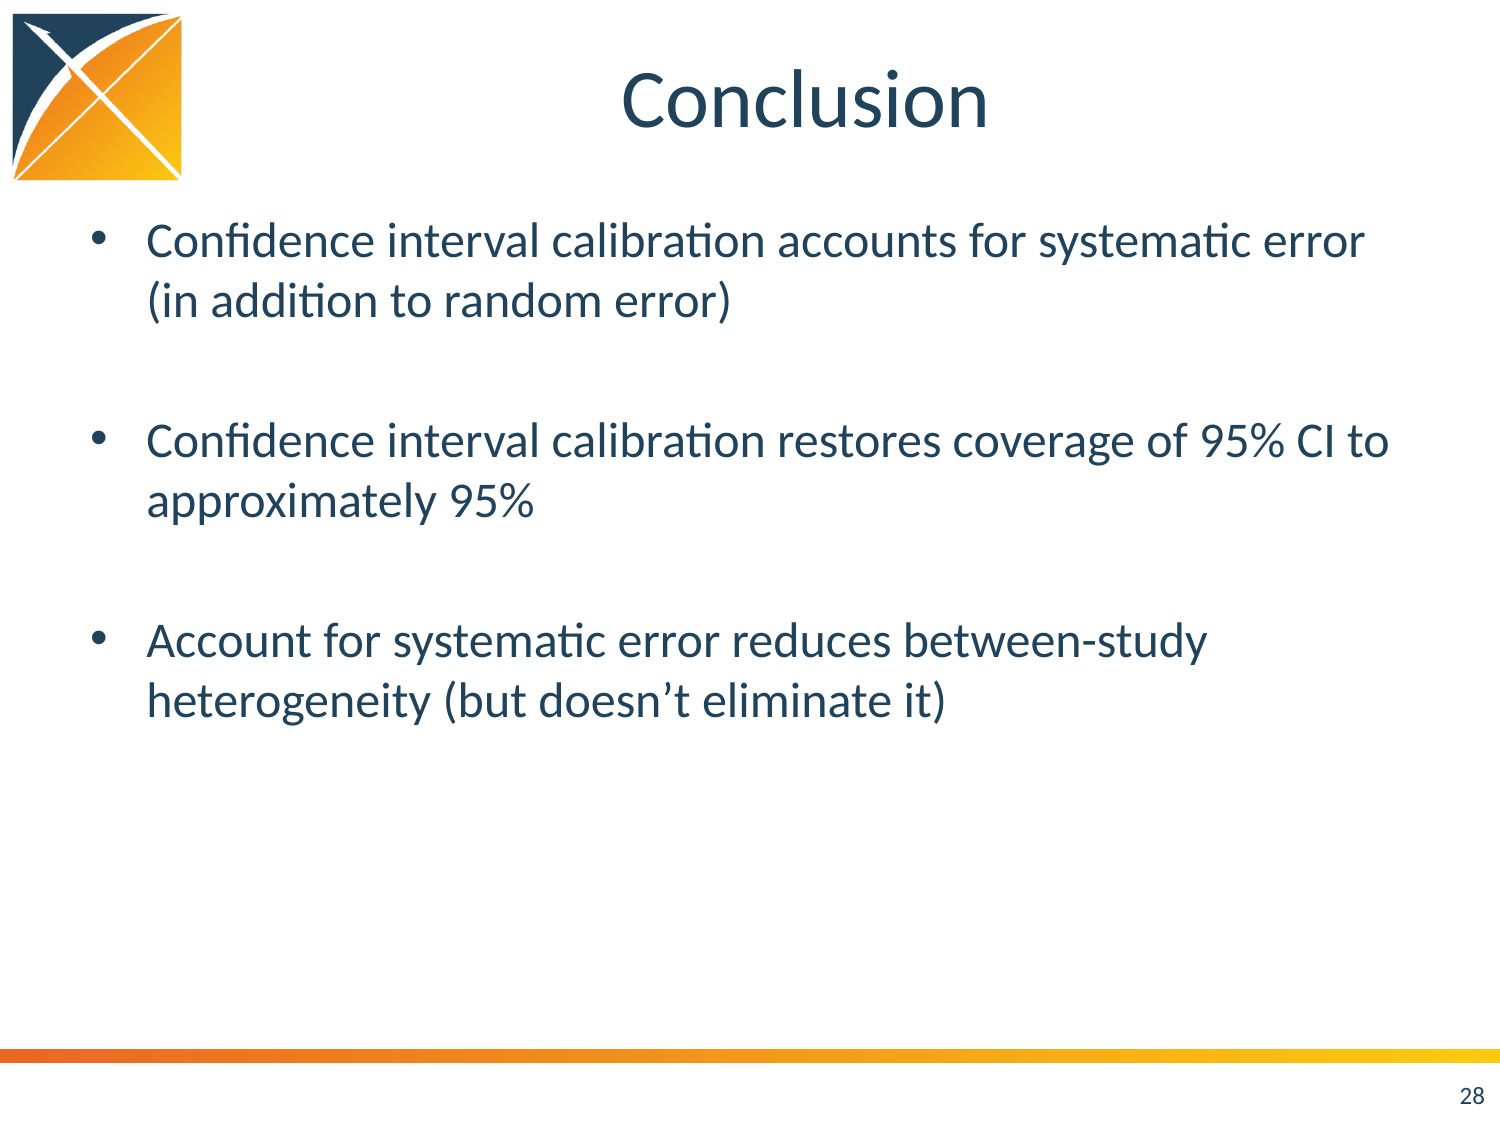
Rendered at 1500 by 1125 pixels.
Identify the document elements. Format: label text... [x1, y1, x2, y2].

slide_number 28 [1149, 1065, 1500, 1125]
list Confidence interval calibration accounts for systematic error (in addition to random error) Confidence interval calibration restores coverage of 95% CI to approximately 95% Account for systematic error reduces between-study heterogeneity (but doesn’t eliminate it) [75, 200, 1425, 1005]
picture [0, 0, 206, 200]
title Conclusion [187, 24, 1425, 163]
